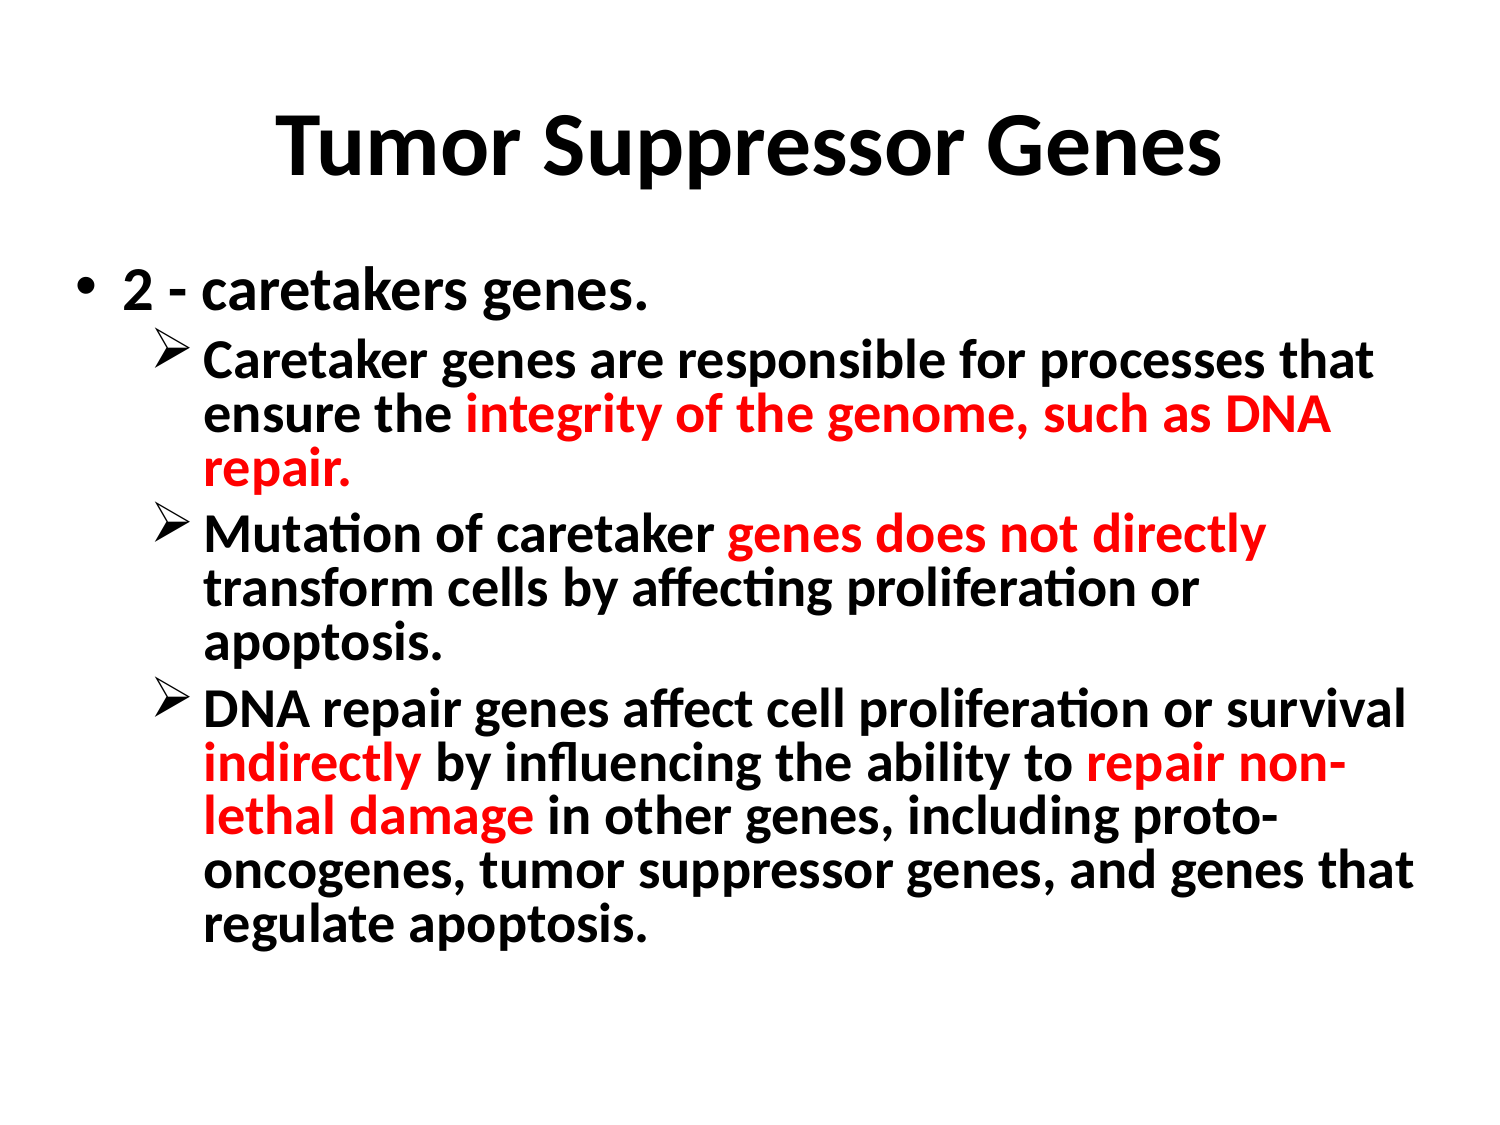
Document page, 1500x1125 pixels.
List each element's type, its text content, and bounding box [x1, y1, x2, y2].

list 2 - caretakers genes. Caretaker genes are responsible for processes that ensure the integrity of the genome, such as DNA repair. Mutation of caretaker genes does not directly transform cells by affecting proliferation or apoptosis. DNA repair genes affect cell proliferation or survival indirectly by influencing the ability to repair non-lethal damage in other genes, including proto-oncogenes, tumor suppressor genes, and genes that regulate apoptosis. [75, 262, 1425, 1005]
title Tumor Suppressor Genes [75, 45, 1425, 233]
